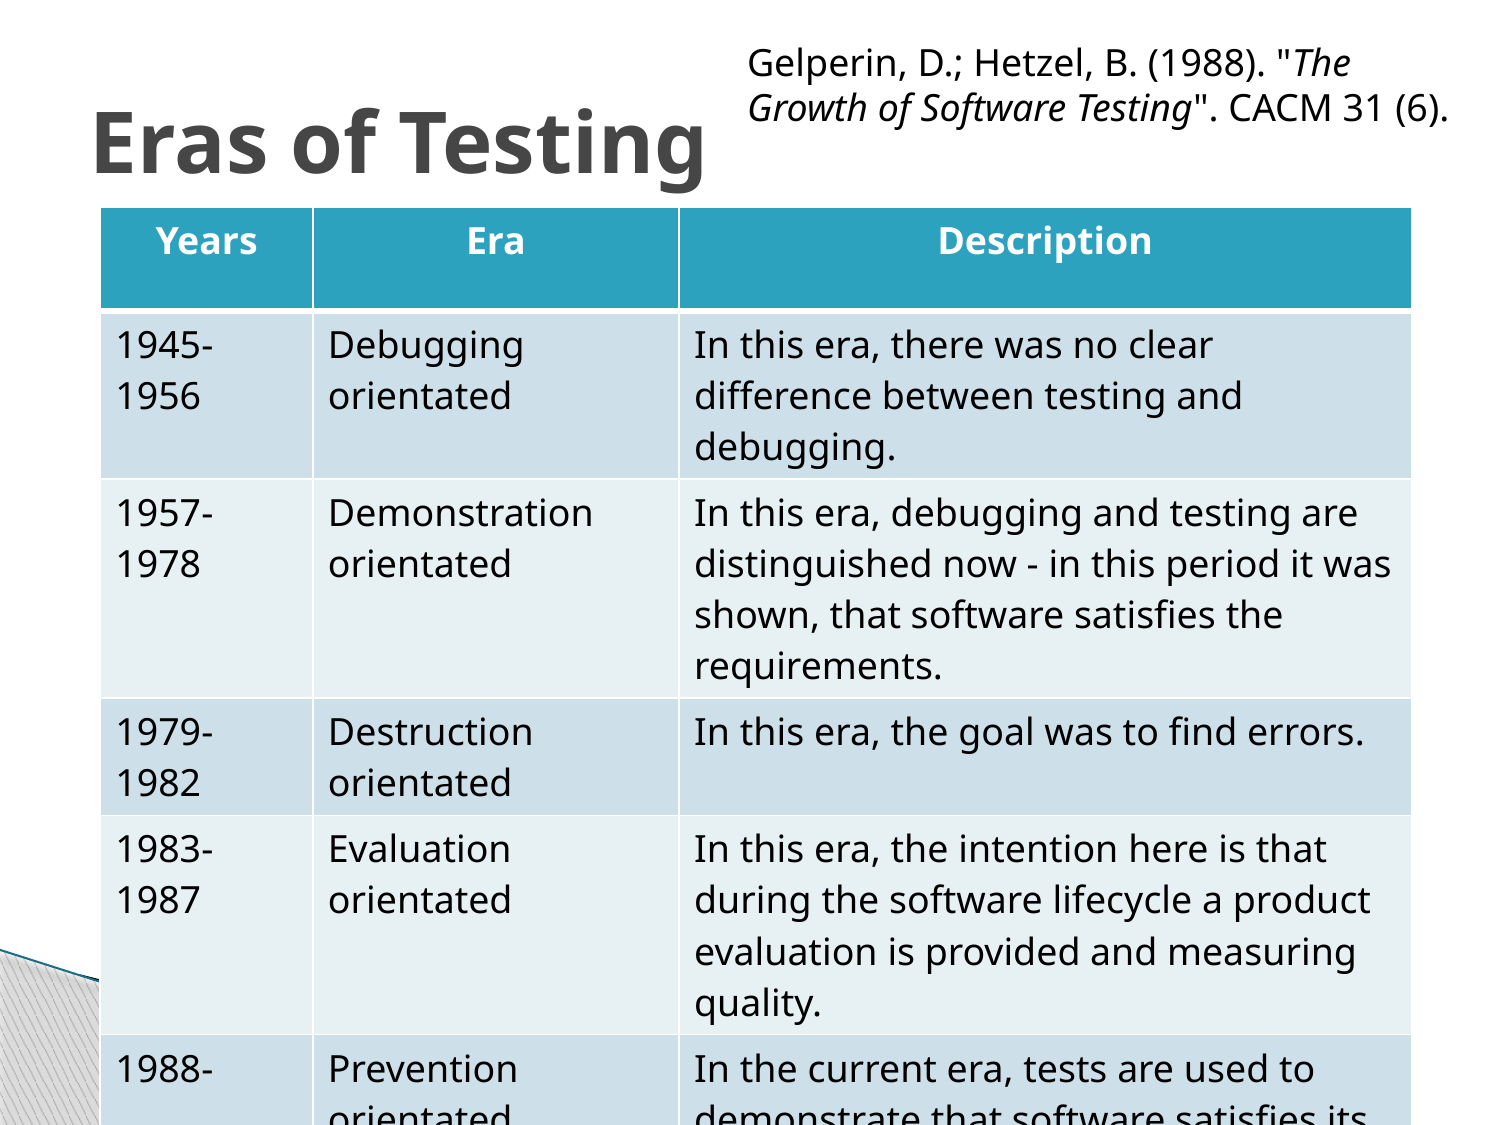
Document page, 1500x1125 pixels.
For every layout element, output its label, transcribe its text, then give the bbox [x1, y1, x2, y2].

table_header Era [314, 208, 678, 308]
table_cell In this era, there was no clear difference between testing and debugging. [680, 314, 1411, 478]
table_cell In this era, the goal was to find errors. [680, 699, 1411, 815]
title Eras of Testing [75, 45, 1425, 233]
table_cell 1983-1987 [101, 816, 312, 1034]
table_cell Destruction orientated [314, 699, 678, 815]
table_cell Prevention orientated [314, 1035, 678, 1125]
table_cell In this era, the intention here is that during the software lifecycle a product evaluation is provided and measuring quality. [680, 816, 1411, 1034]
table_header Description [680, 208, 1411, 308]
table_cell Demonstration orientated [314, 480, 678, 697]
text_box Gelperin, D.; Hetzel, B. (1988). "The Growth of Software Testing". CACM 31 (6). [732, 31, 1483, 136]
table_cell 1957-1978 [101, 480, 312, 697]
table_cell 1979-1982 [101, 699, 312, 815]
table_cell 1945-1956 [101, 314, 312, 478]
table_cell In this era, debugging and testing are distinguished now - in this period it was shown, that software satisfies the requirements. [680, 480, 1411, 697]
table_cell Evaluation orientated [314, 816, 678, 1034]
table_cell Debugging orientated [314, 314, 678, 478]
table_header Years [101, 208, 312, 308]
table_cell 1988- [101, 1035, 312, 1125]
table_cell In the current era, tests are used to demonstrate that software satisfies its specification, to detect faults and to prevent faults. [680, 1035, 1411, 1125]
